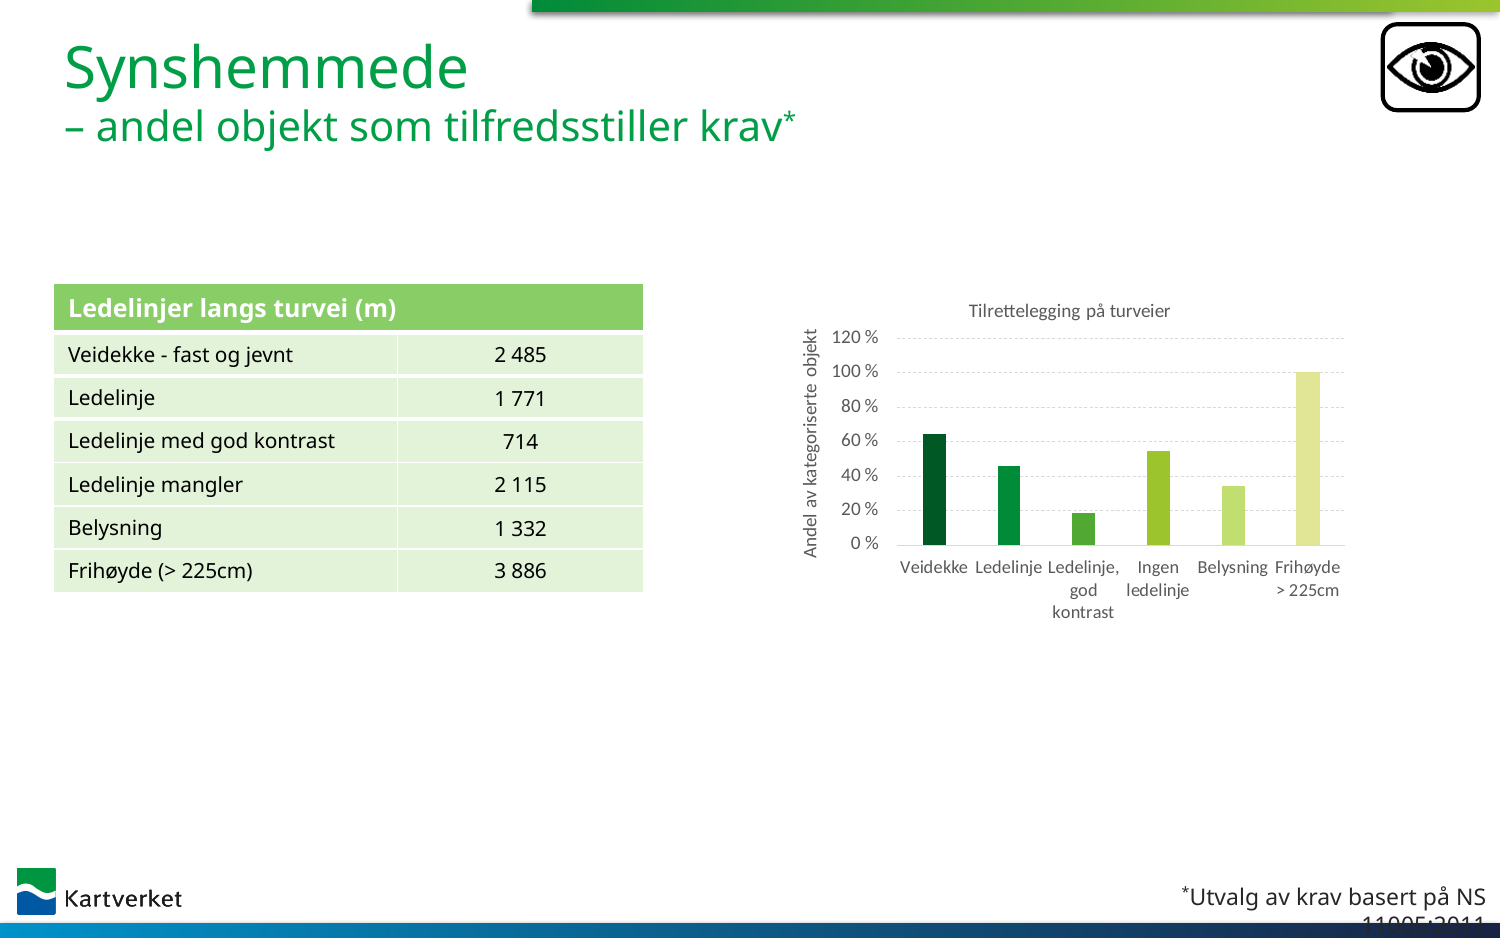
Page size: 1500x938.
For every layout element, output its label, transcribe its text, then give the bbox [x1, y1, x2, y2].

table_cell Ledelinje med god kontrast [54, 421, 397, 462]
table_header Ledelinjer langs turvei (m) [54, 284, 643, 330]
table_cell Veidekke - fast og jevnt [54, 335, 397, 374]
table_cell 3 886 [398, 550, 643, 592]
table_cell Ledelinje [54, 378, 397, 417]
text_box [1382, 24, 1480, 111]
table_cell Ledelinje mangler [54, 463, 397, 505]
table_cell 2 485 [398, 335, 643, 374]
table_cell 714 [398, 421, 643, 462]
table_cell 2 115 [398, 463, 643, 505]
table_cell Frihøyde (> 225cm) [54, 550, 397, 592]
text_box *Utvalg av krav basert på NS 11005:2011 [1068, 873, 1500, 938]
table_cell 1 771 [398, 378, 643, 417]
table_cell Belysning [54, 507, 397, 548]
table_cell 1 332 [398, 507, 643, 548]
picture [791, 291, 1348, 630]
text_box Synshemmede – andel objekt som tilfredsstiller krav* [49, 24, 1431, 158]
